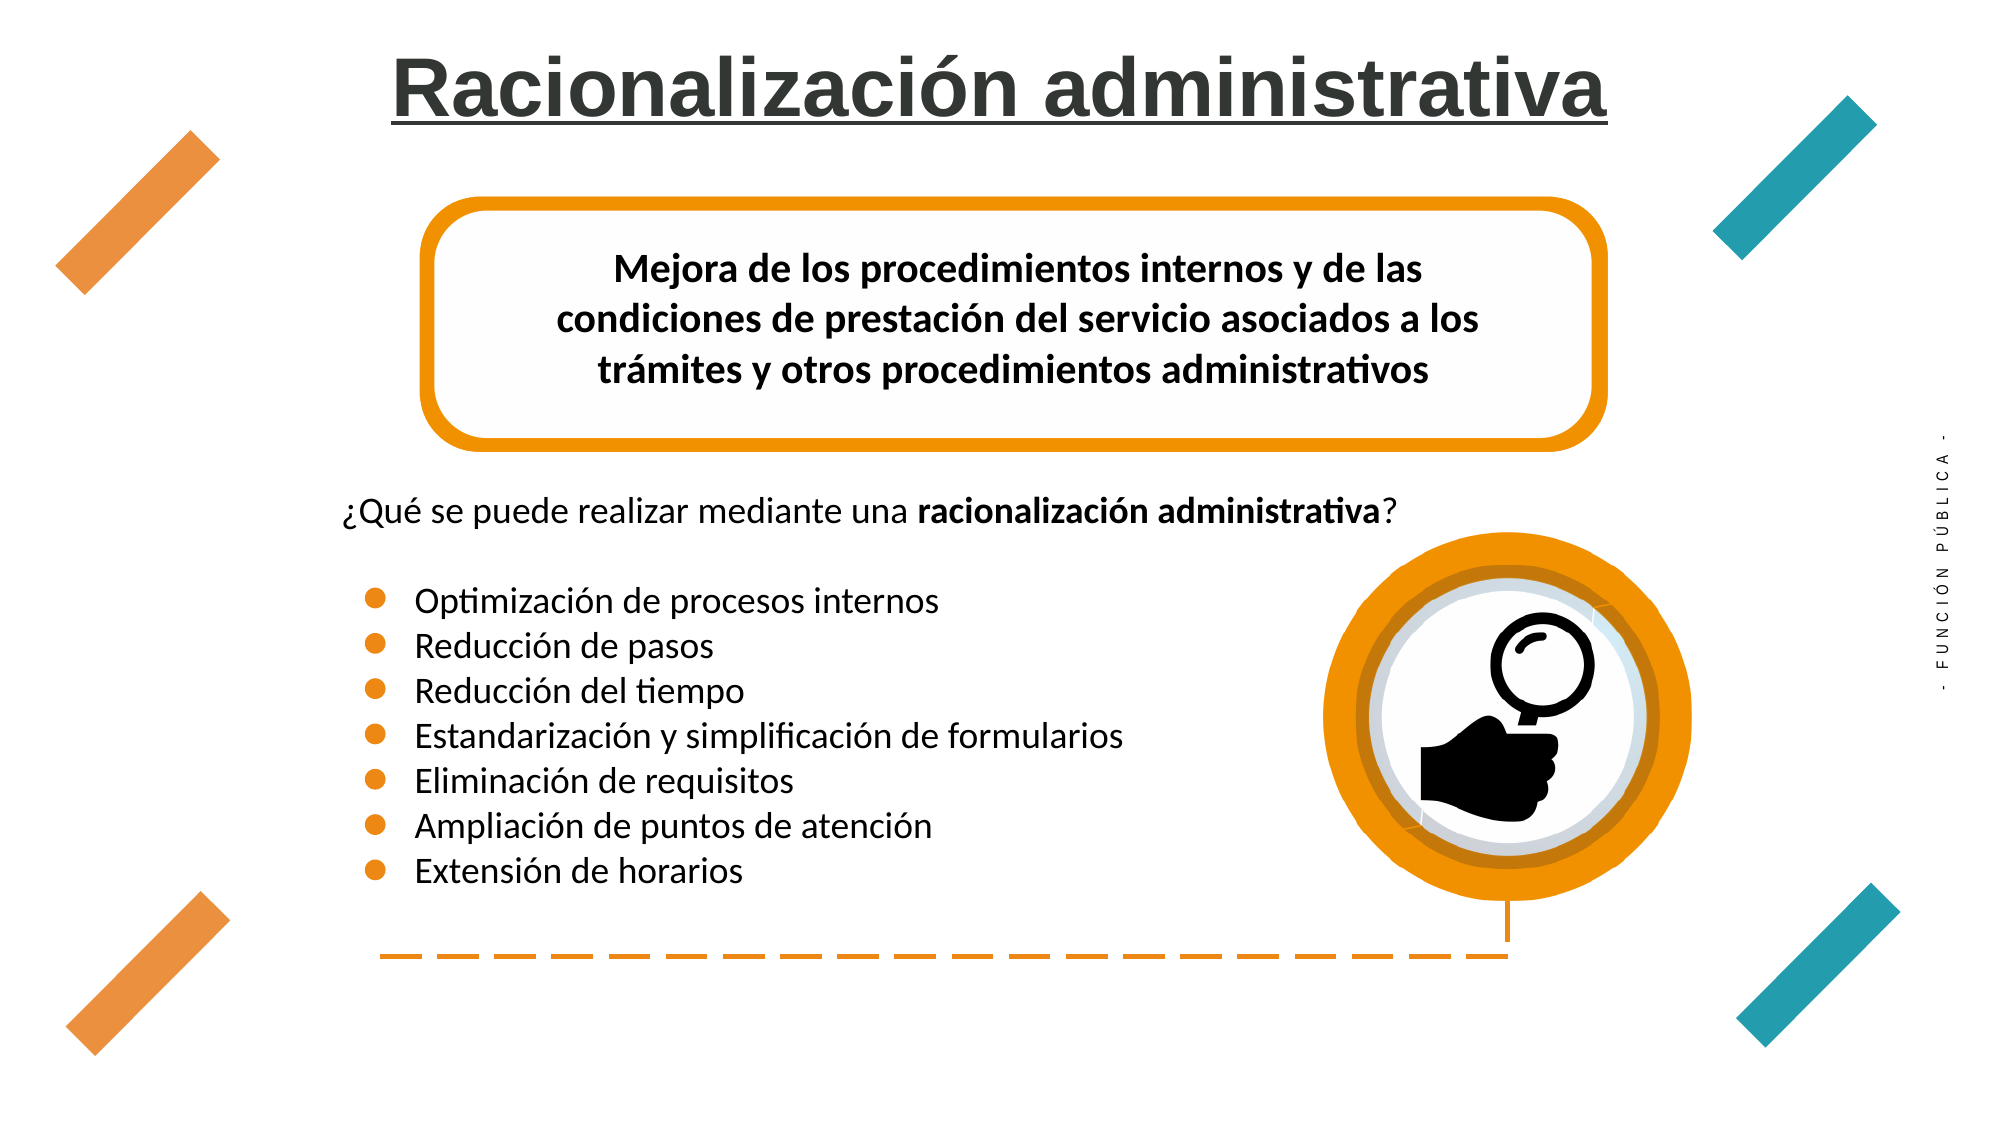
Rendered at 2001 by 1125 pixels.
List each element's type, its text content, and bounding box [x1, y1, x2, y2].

text_box [363, 767, 387, 791]
picture [419, 196, 1608, 452]
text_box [80, 905, 216, 1042]
text_box Racionalización administrativa [376, 25, 1624, 141]
picture [1323, 532, 1692, 901]
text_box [1727, 110, 1886, 1033]
text_box [363, 858, 387, 882]
text_box [363, 586, 387, 610]
text_box [363, 813, 387, 837]
text_box [363, 722, 387, 746]
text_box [70, 144, 206, 281]
text_box [363, 677, 387, 701]
text_box [363, 631, 387, 655]
text_box ¿Qué se puede realizar mediante una racionalización administrativa? Optimización de procesos internos Reducción de pasos Reducción del tiempo Estandarización y simplificación de formularios Eliminación de requisitos Ampliación de puntos de atención Extensión de horarios [326, 478, 1692, 944]
